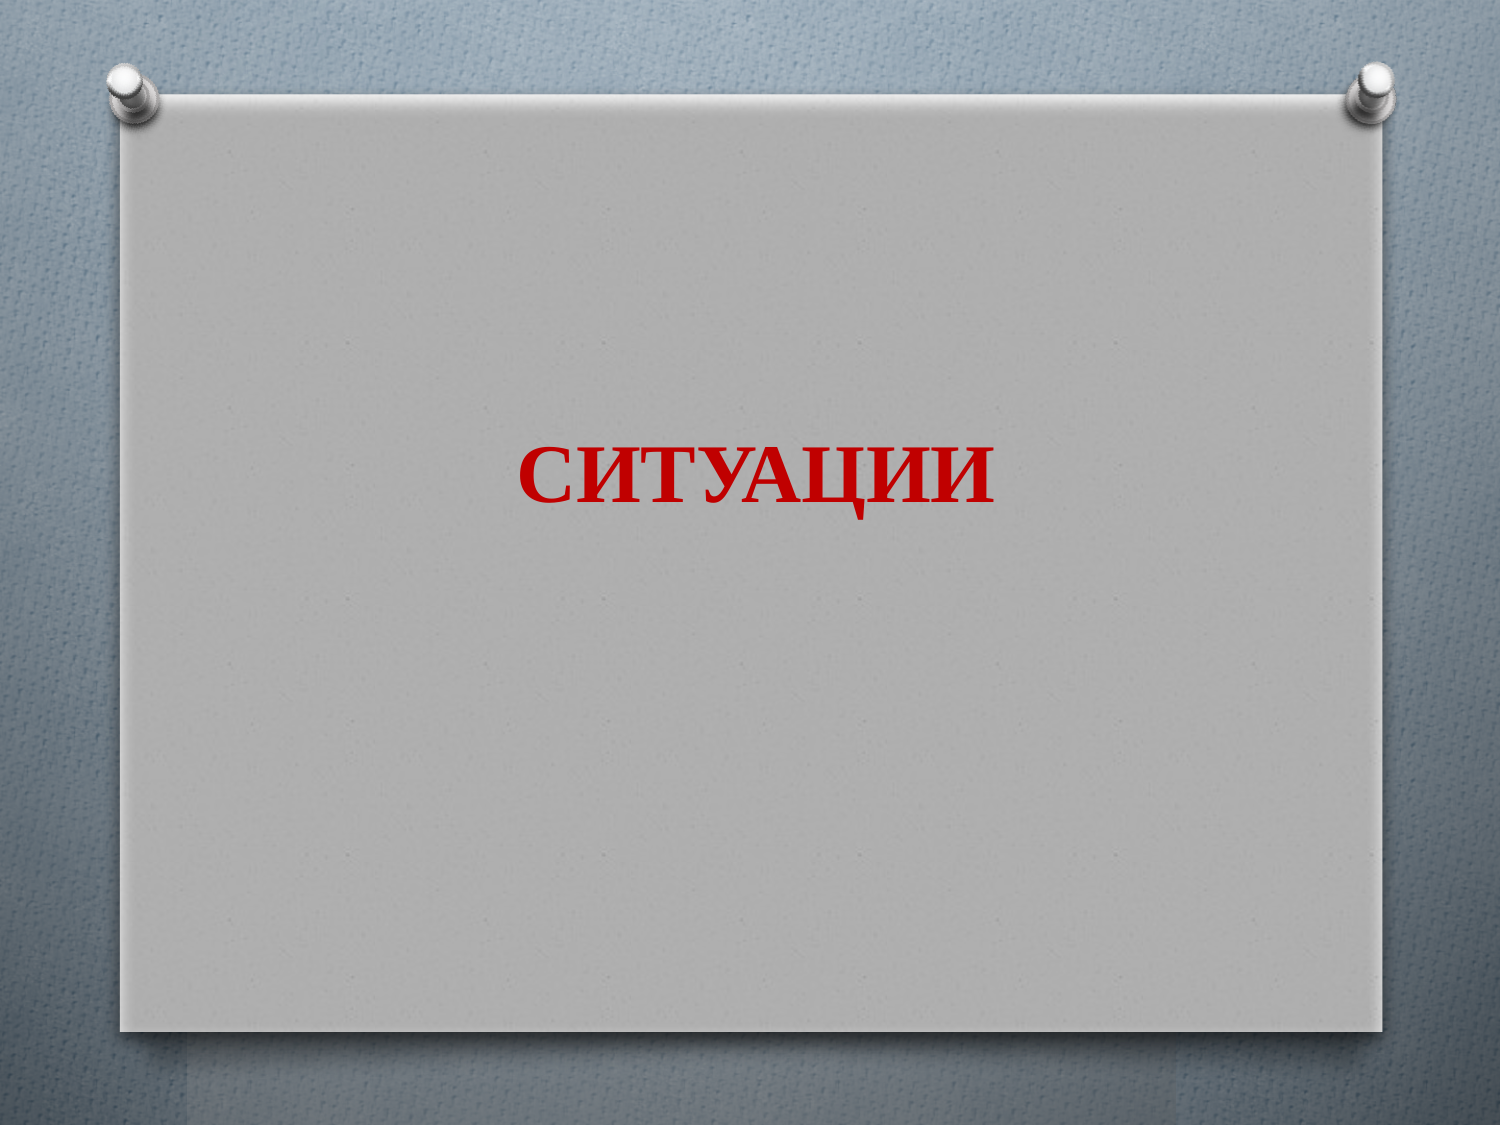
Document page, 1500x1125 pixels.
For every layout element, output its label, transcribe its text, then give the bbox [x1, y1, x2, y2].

picture [1317, 35, 1439, 156]
picture [75, 29, 198, 153]
list СИТУАЦИИ [159, 125, 1353, 1000]
